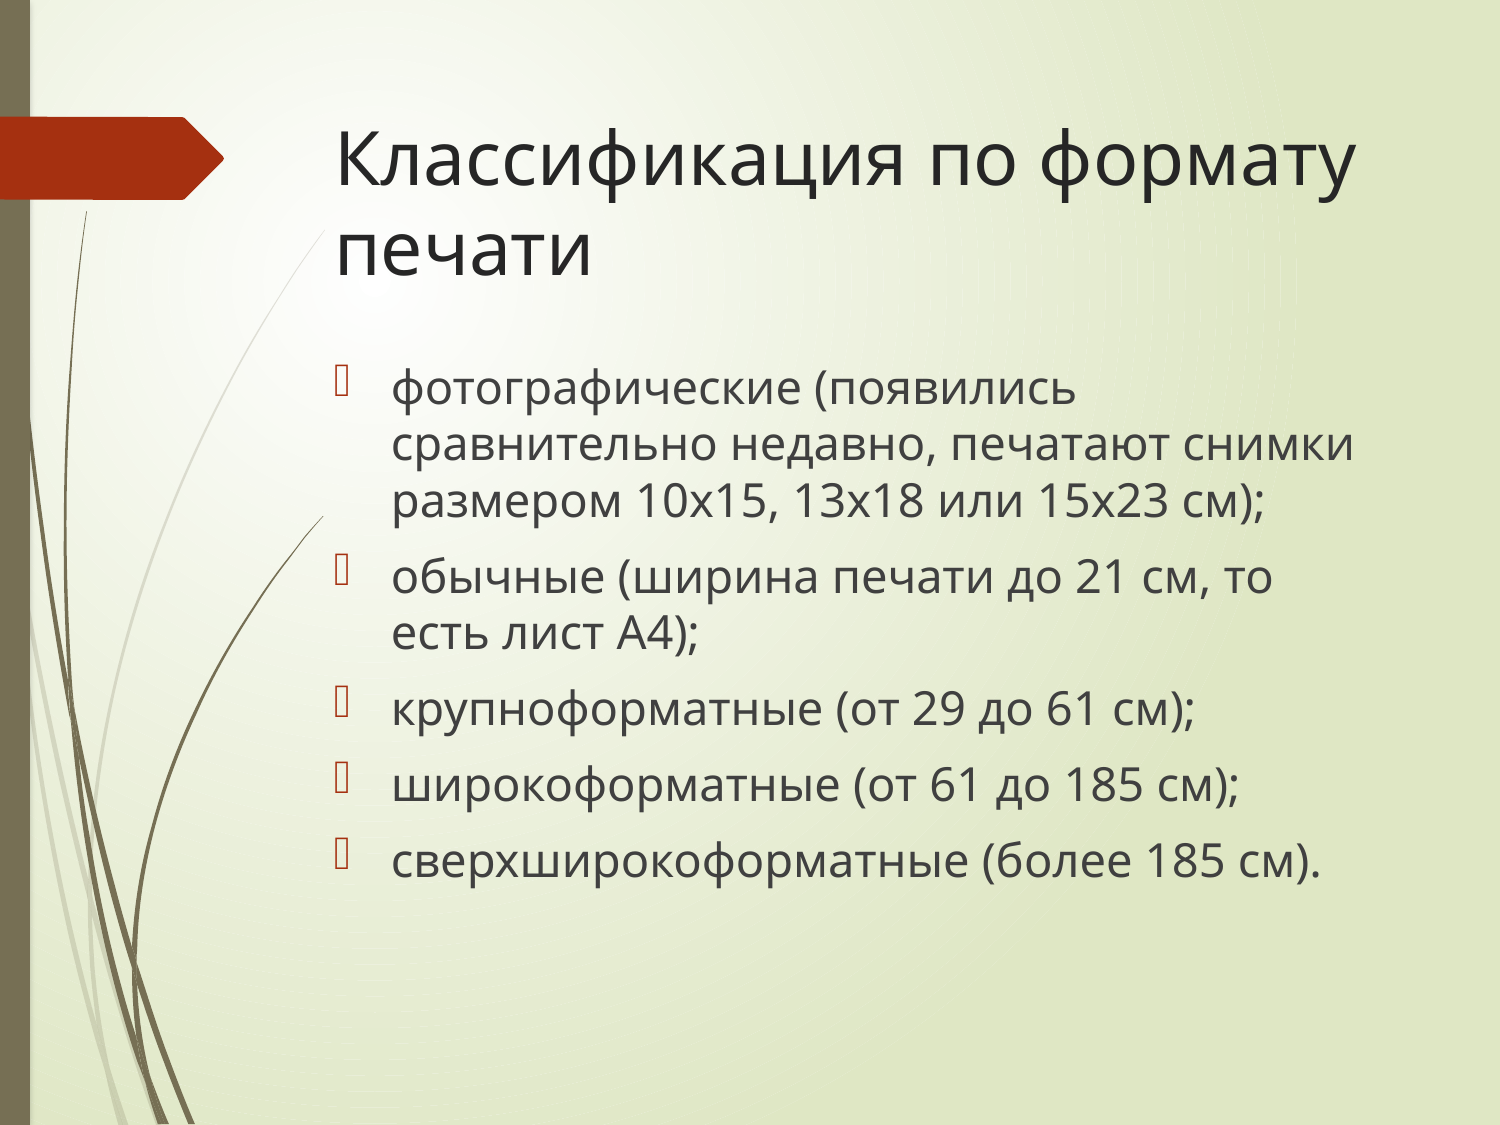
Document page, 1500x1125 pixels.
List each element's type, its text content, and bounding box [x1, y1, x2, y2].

list фотографические (появились сравнительно недавно, печатают снимки размером 10х15, 13х18 или 15х23 см); обычные (ширина печати до 21 см, то есть лист A4); крупноформатные (от 29 до 61 см); широкоформатные (от 61 до 185 см); сверхширокоформатные (более 185 см). [318, 350, 1400, 970]
title Классификация по формату печати [319, 102, 1400, 313]
